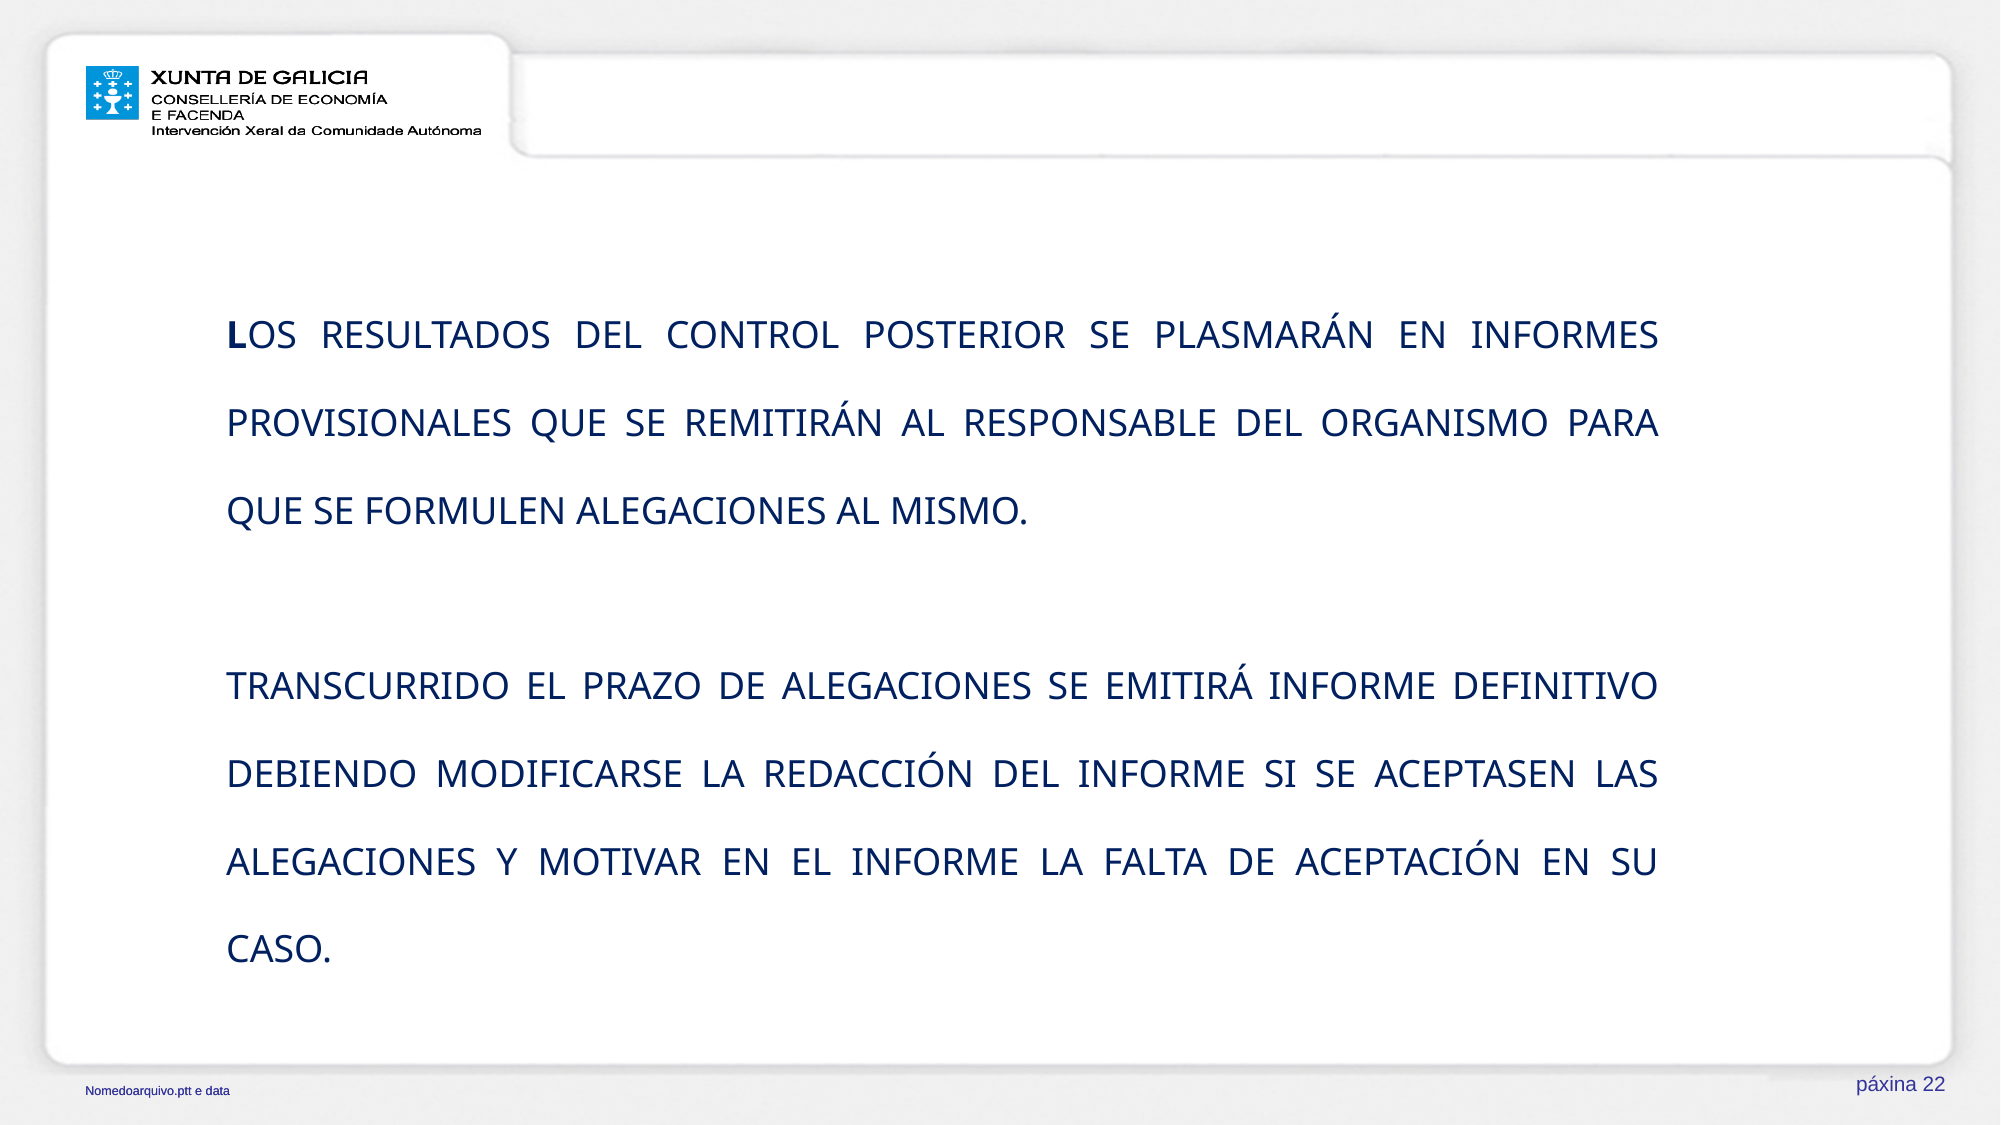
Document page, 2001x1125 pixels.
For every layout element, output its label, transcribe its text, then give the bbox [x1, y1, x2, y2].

slide_number páxina 22 [1493, 1063, 1961, 1125]
list LOS RESULTADOS DEL CONTROL POSTERIOR SE PLASMARÁN EN INFORMES PROVISIONALES QUE SE REMITIRÁN AL RESPONSABLE DEL ORGANISMO PARA QUE SE FORMULEN ALEGACIONES AL MISMO. TRANSCURRIDO EL PRAZO DE ALEGACIONES SE EMITIRÁ INFORME DEFINITIVO DEBIENDO MODIFICARSE LA REDACCIÓN DEL INFORME SI SE ACEPTASEN LAS ALEGACIONES Y MOTIVAR EN EL INFORME LA FALTA DE ACEPTACIÓN EN SU CASO. [154, 268, 1675, 1035]
picture [0, 0, 2001, 1125]
